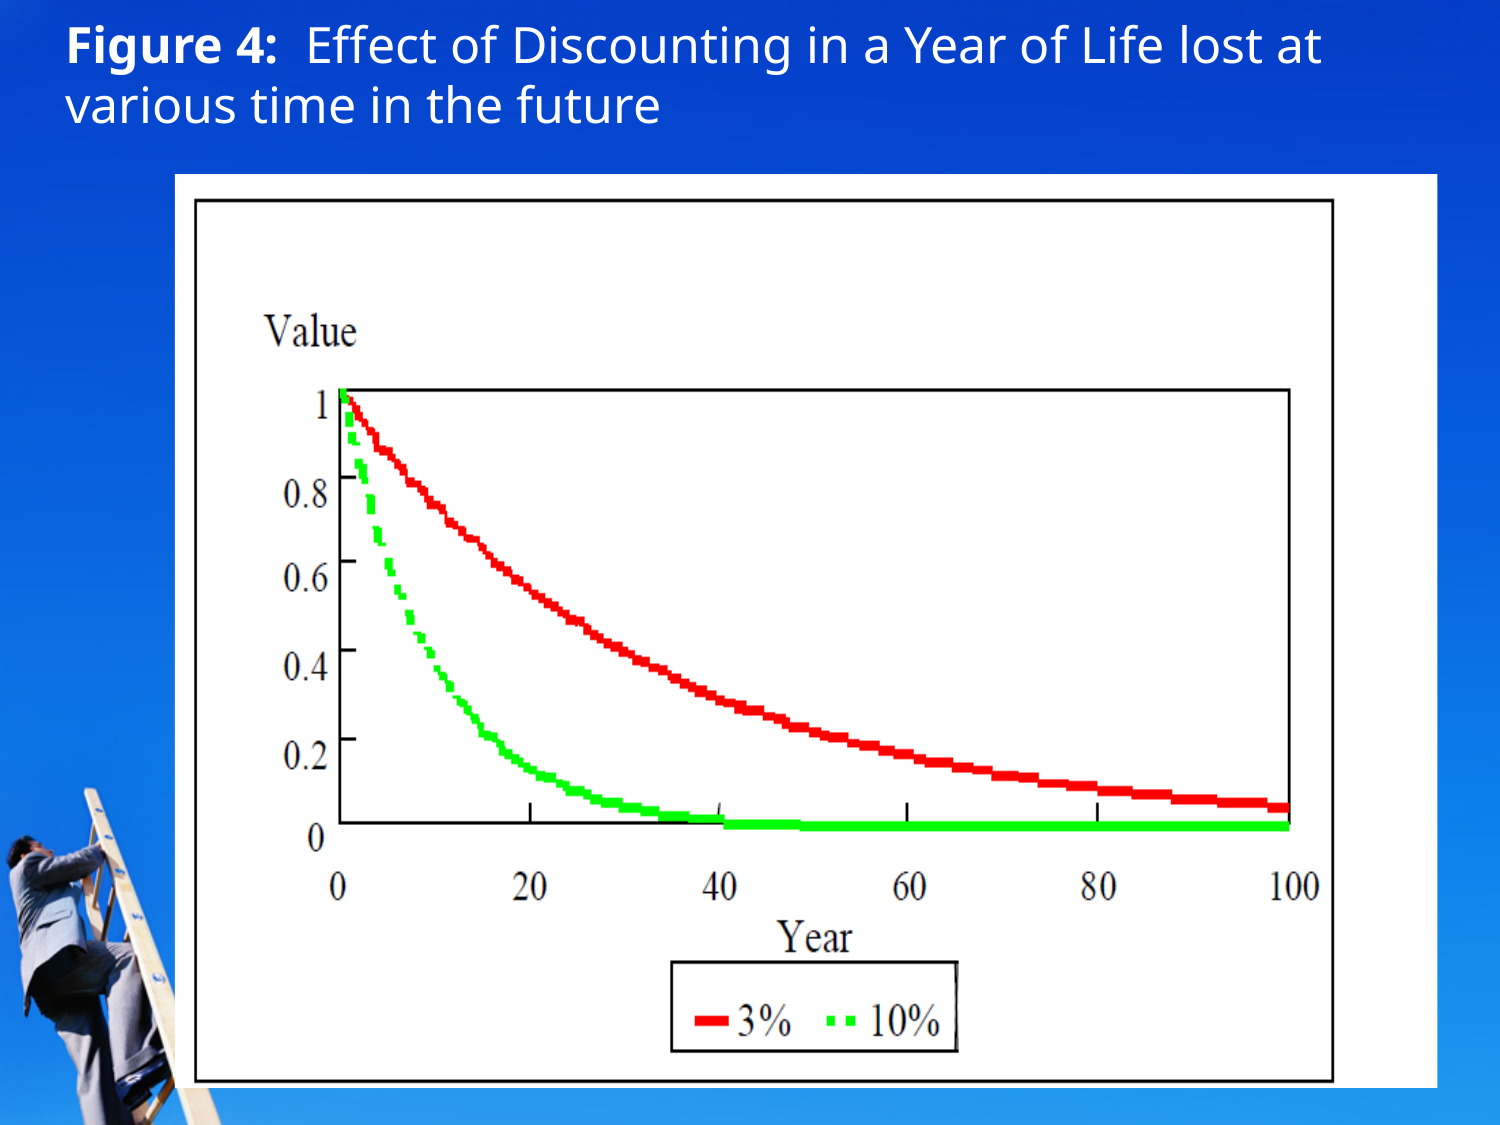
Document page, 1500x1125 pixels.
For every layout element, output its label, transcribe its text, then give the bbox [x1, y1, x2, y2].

title Figure 4: Effect of Discounting in a Year of Life lost at various time in the future [49, 44, 1476, 163]
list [174, 174, 1438, 1088]
picture [0, 0, 1500, 1125]
